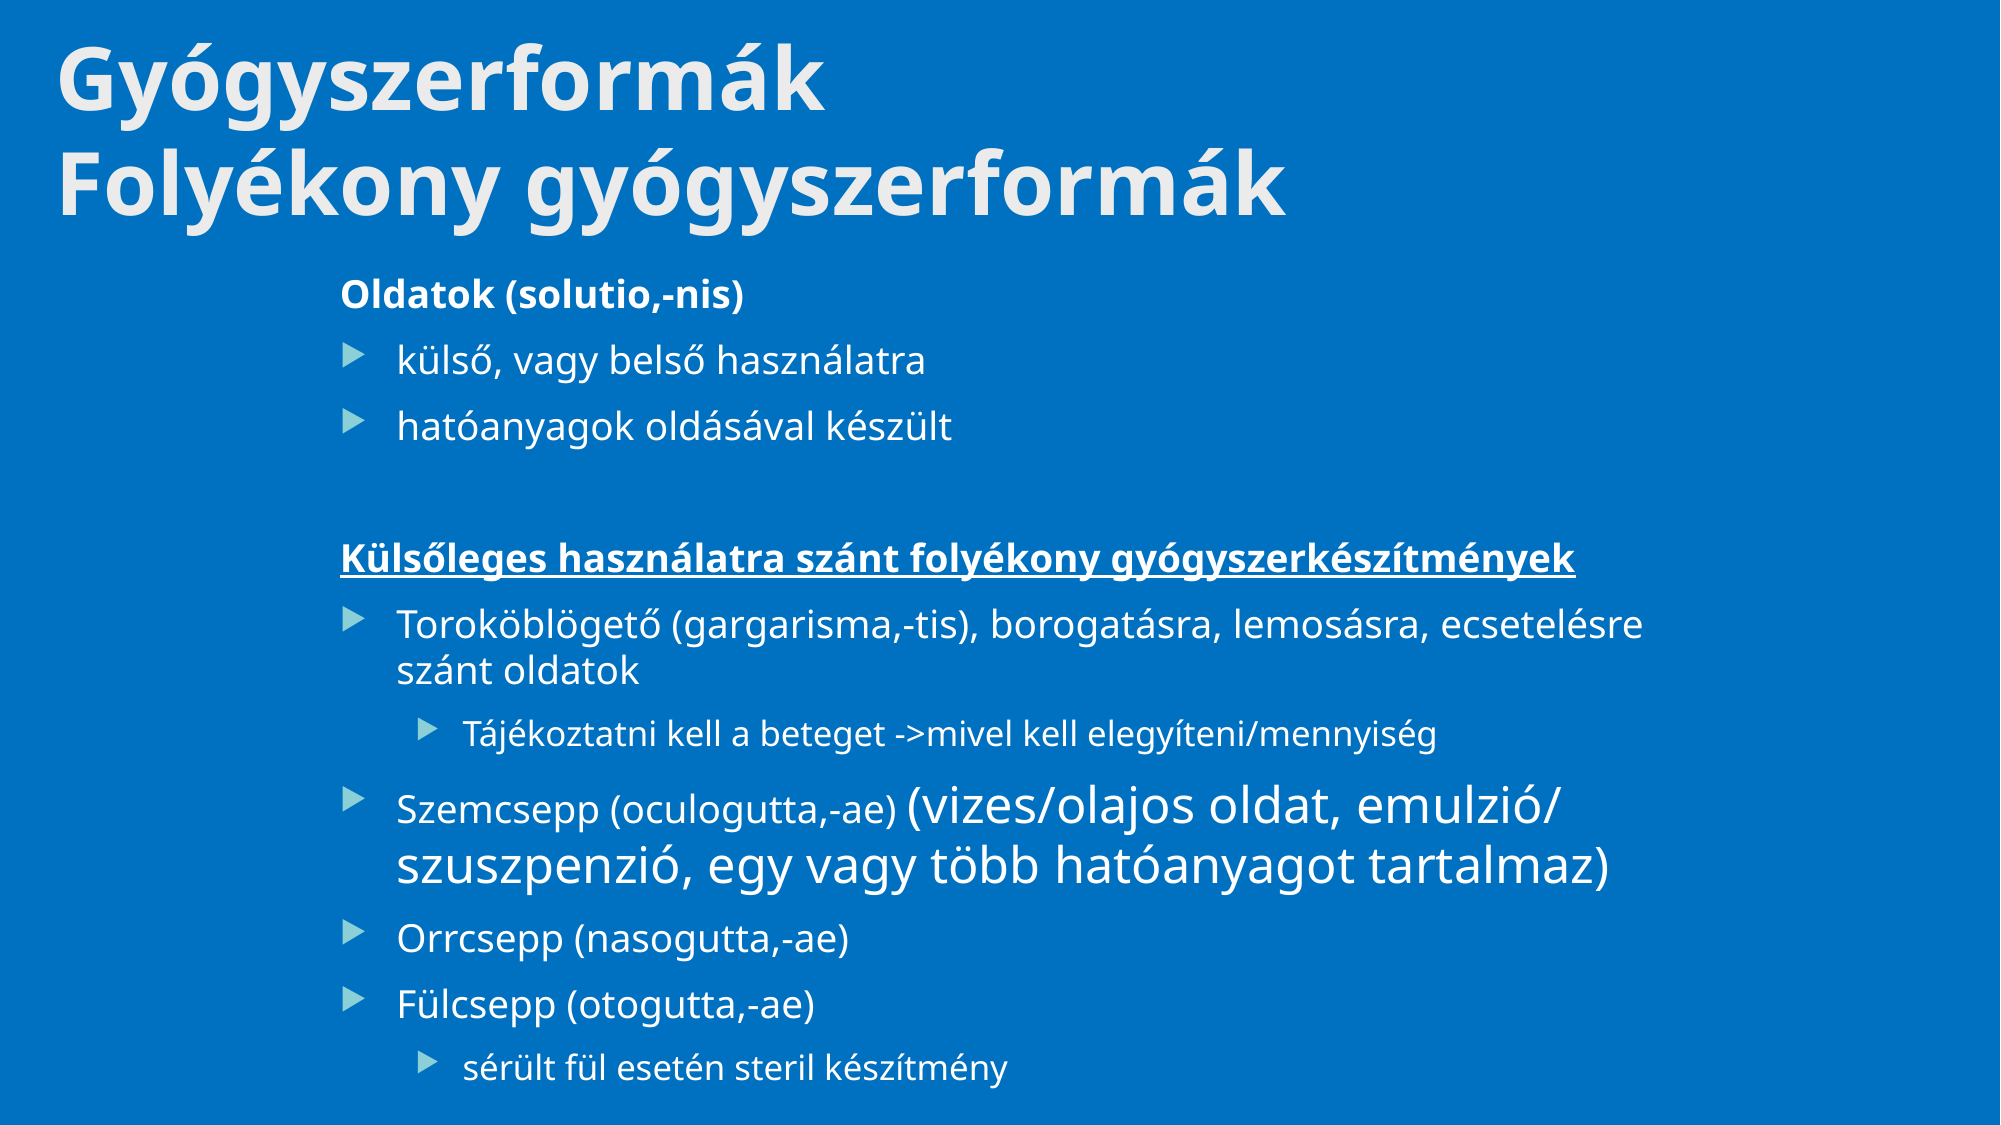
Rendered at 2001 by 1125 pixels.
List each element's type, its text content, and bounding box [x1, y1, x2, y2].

title Gyógyszerformák Folyékony gyógyszerformák [40, 15, 1583, 246]
list Oldatok (solutio,-nis) külső, vagy belső használatra hatóanyagok oldásával készült Külsőleges használatra szánt folyékony gyógyszerkészítmények Toroköblögető (gargarisma,-tis), borogatásra, lemosásra, ecsetelésre szánt oldatok Tájékoztatni kell a beteget ->mivel kell elegyíteni/mennyiség Szemcsepp (oculogutta,-ae) (vizes/olajos oldat, emulzió/ szuszpenzió, egy vagy több hatóanyagot tartalmaz) Orrcsepp (nasogutta,-ae) Fülcsepp (otogutta,-ae) sérült fül esetén steril készítmény [324, 262, 1675, 1106]
